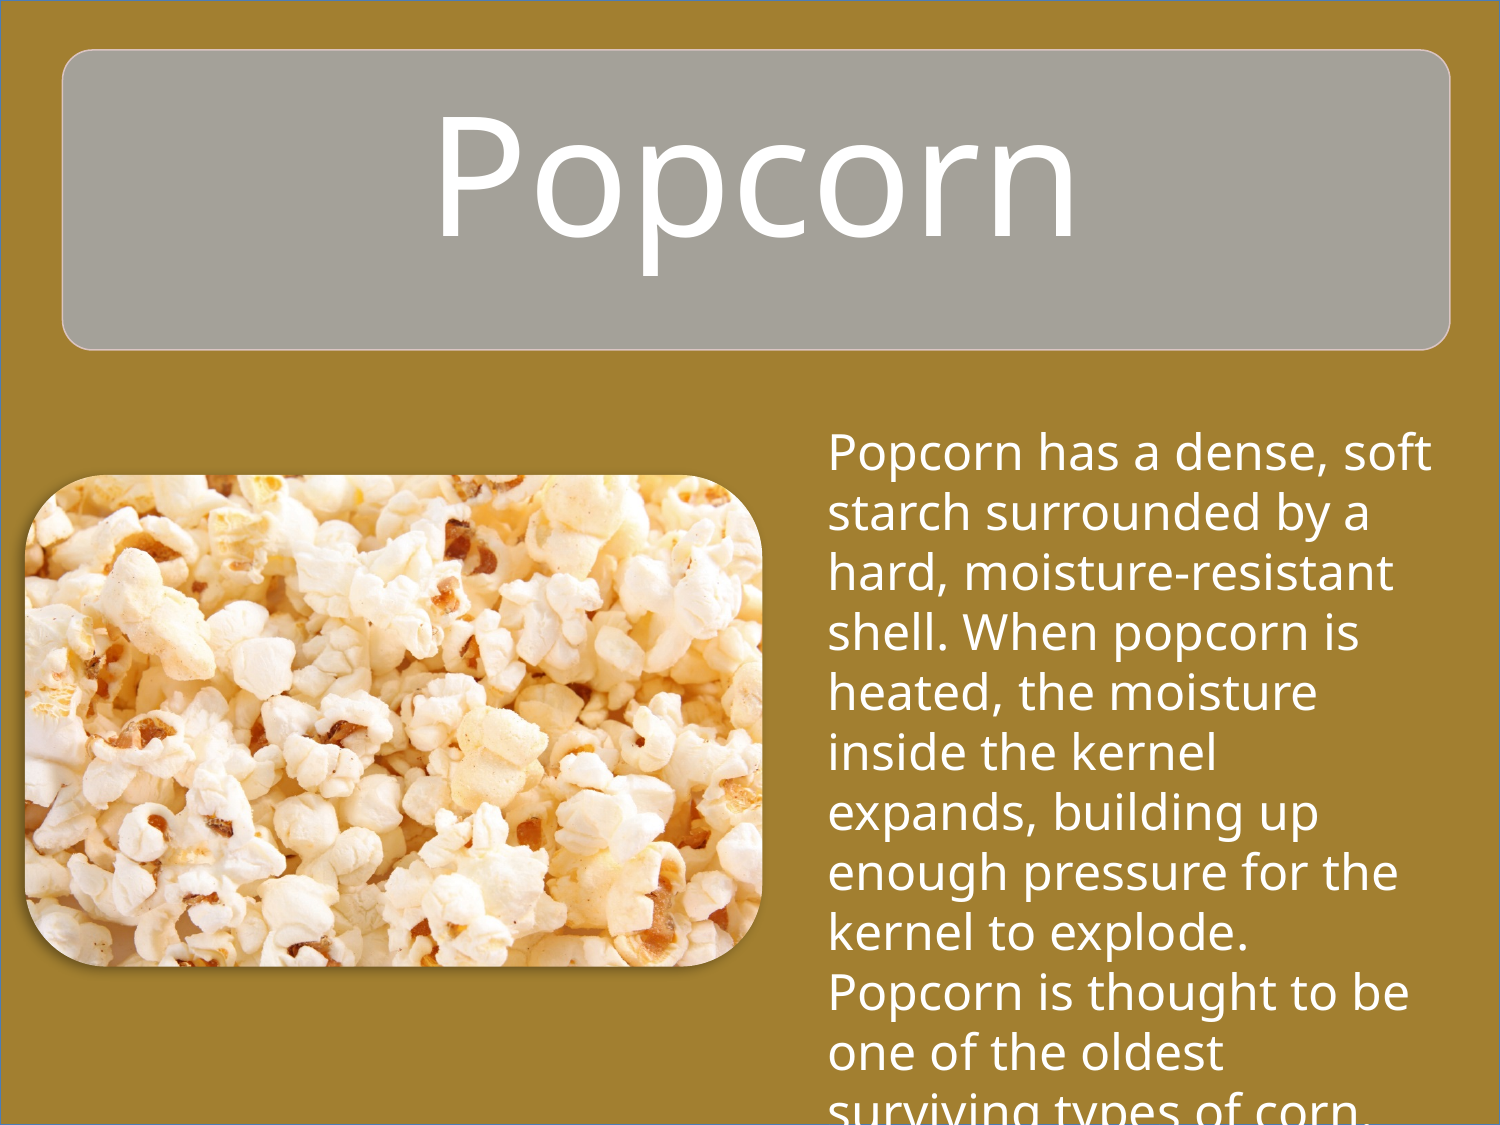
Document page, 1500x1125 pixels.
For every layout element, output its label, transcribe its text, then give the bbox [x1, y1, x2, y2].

text_box [0, 0, 1500, 1125]
picture [24, 474, 763, 967]
text_box [62, 49, 1450, 350]
text_box Popcorn [74, 62, 1438, 278]
text_box Popcorn has a dense, soft starch surrounded by a hard, moisture-resistant shell. When popcorn is heated, the moisture inside the kernel expands, building up enough pressure for the kernel to explode. Popcorn is thought to be one of the oldest surviving types of corn. [812, 412, 1450, 1125]
